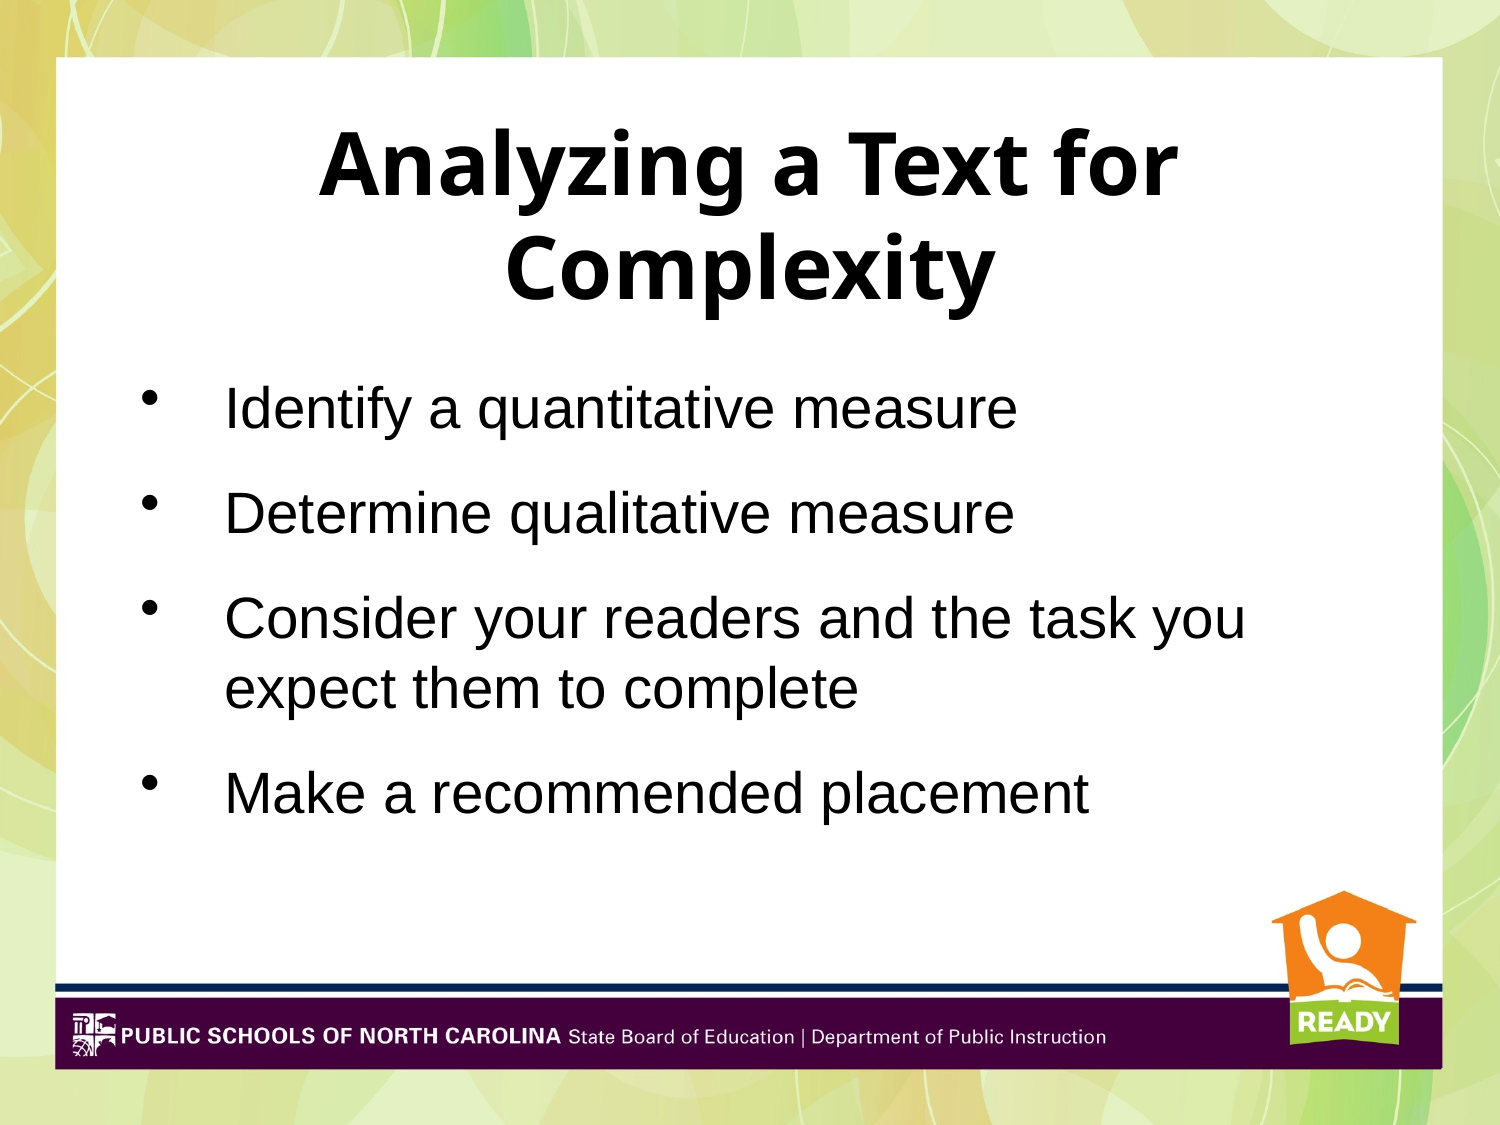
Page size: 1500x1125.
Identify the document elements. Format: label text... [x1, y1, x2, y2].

title Analyzing a Text for Complexity [87, 87, 1413, 338]
picture [0, 0, 1500, 1125]
list Identify a quantitative measure Determine qualitative measure Consider your readers and the task you expect them to complete Make a recommended placement [124, 362, 1451, 1076]
